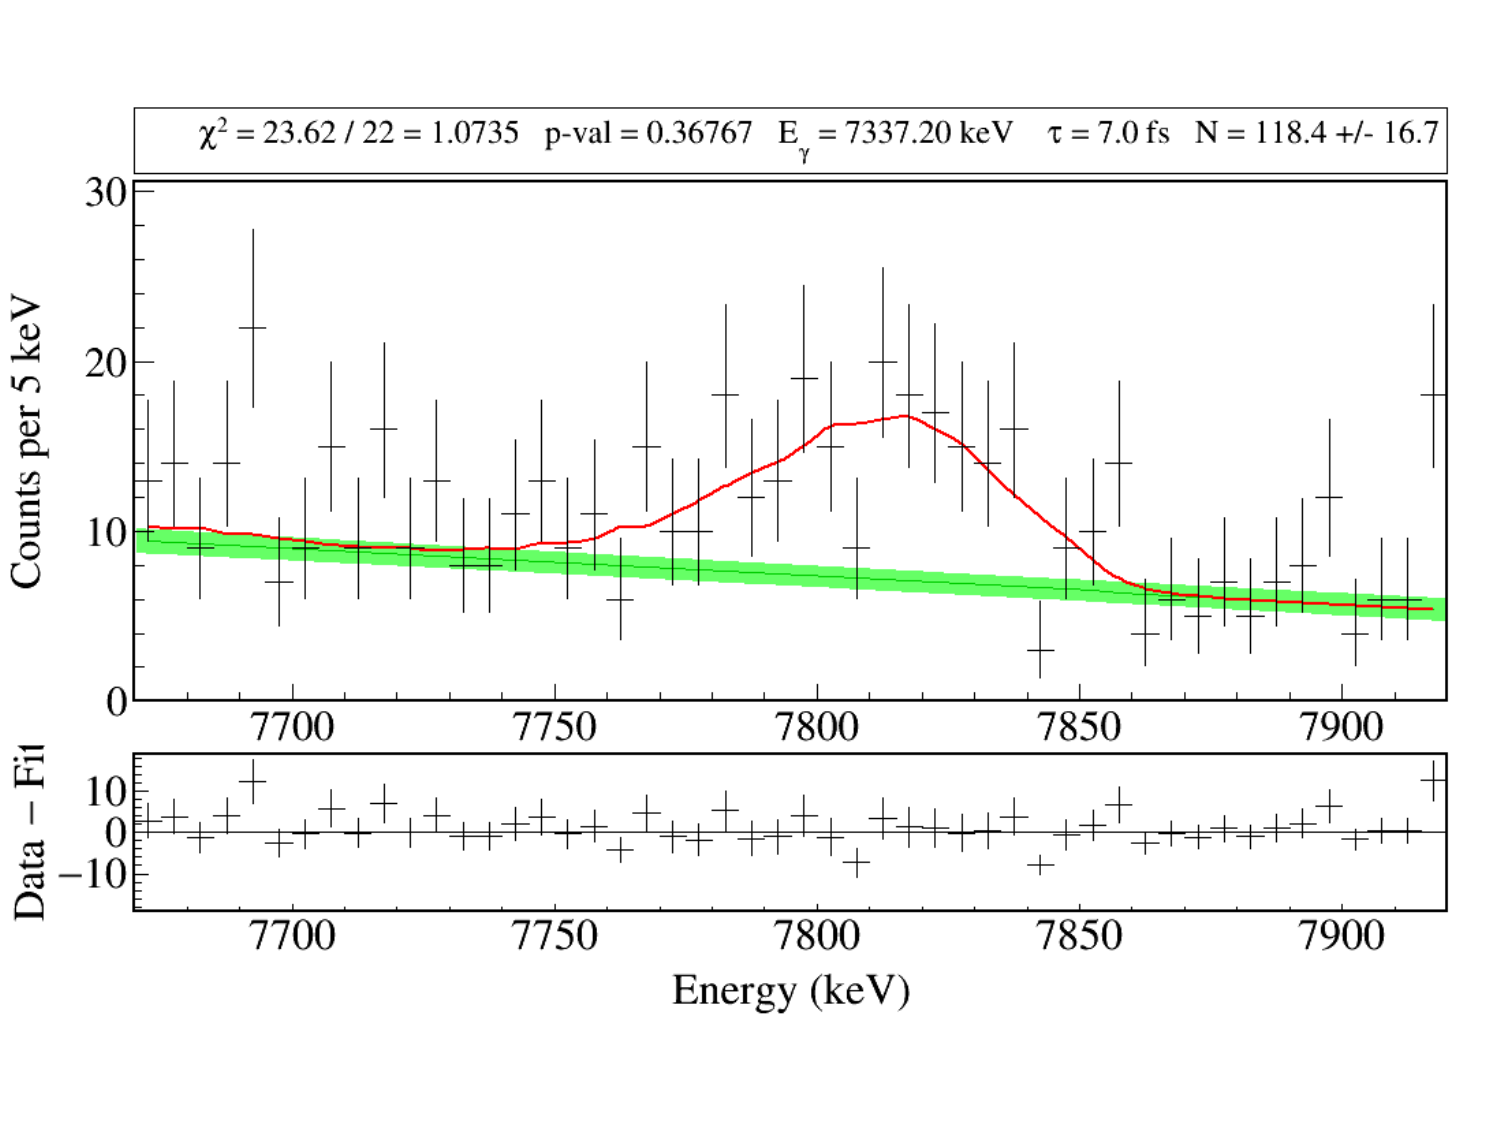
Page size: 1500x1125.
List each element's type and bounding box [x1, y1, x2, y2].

picture [0, 102, 1500, 1023]
